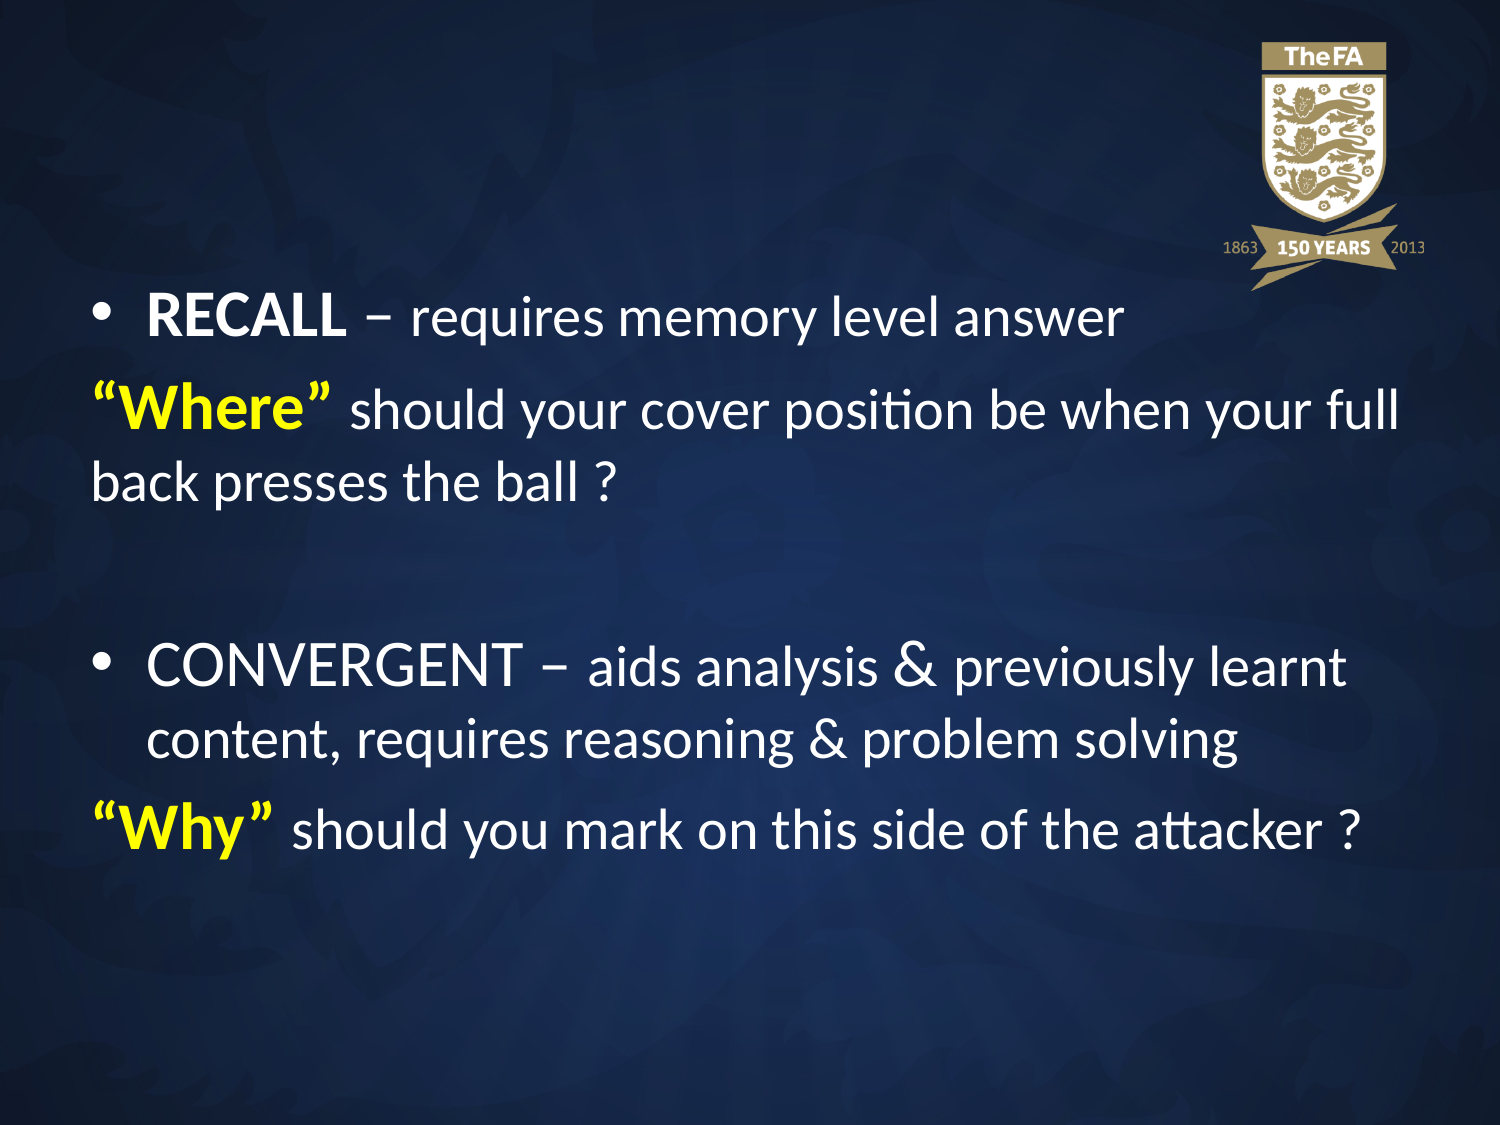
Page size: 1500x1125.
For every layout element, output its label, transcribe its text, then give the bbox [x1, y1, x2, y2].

picture [0, 0, 1500, 1125]
list RECALL – requires memory level answer “Where” should your cover position be when your full back presses the ball ? CONVERGENT – aids analysis & previously learnt content, requires reasoning & problem solving “Why” should you mark on this side of the attacker ? [75, 262, 1425, 1005]
